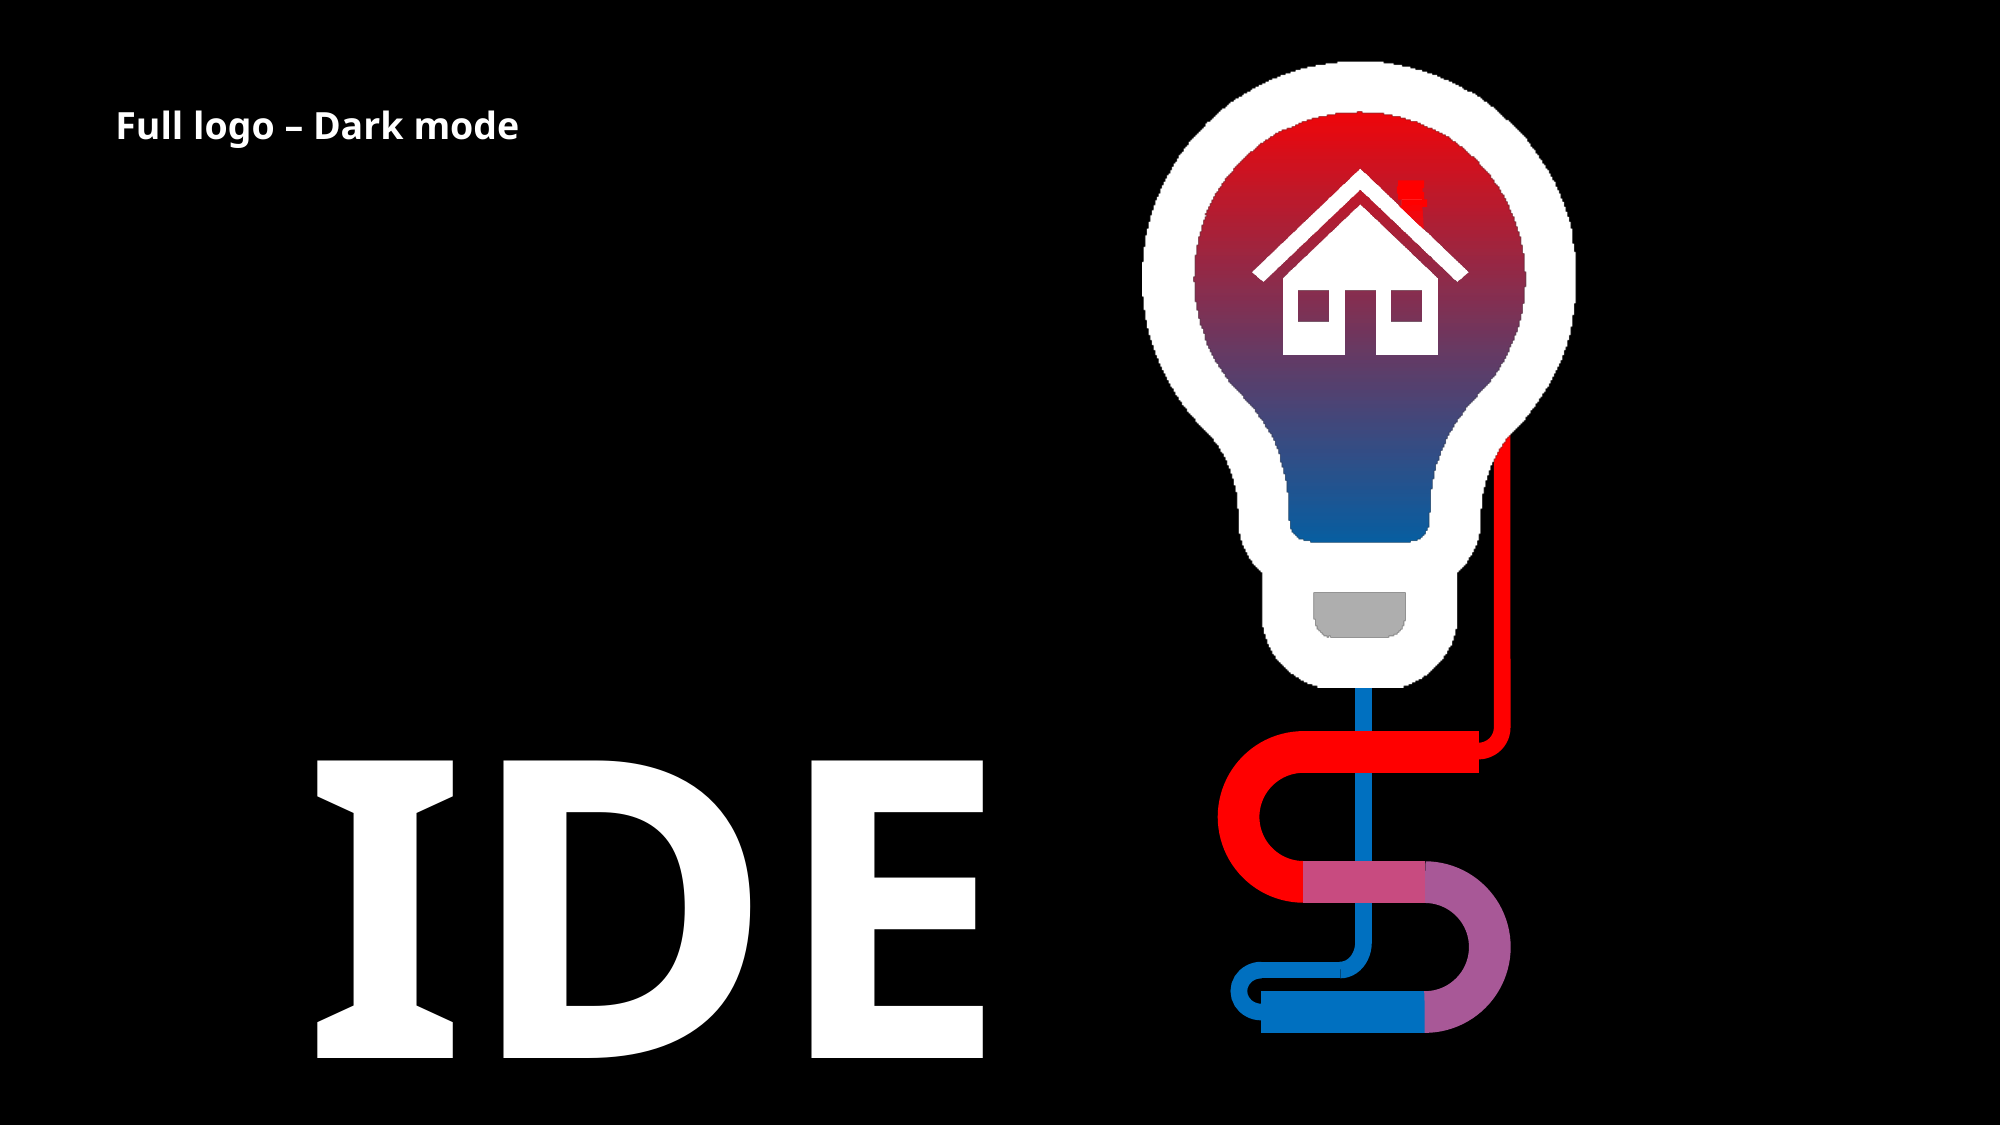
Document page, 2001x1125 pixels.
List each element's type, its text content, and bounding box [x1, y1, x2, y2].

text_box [289, 60, 1579, 1125]
text_box Full logo – Dark mode [100, 94, 289, 155]
